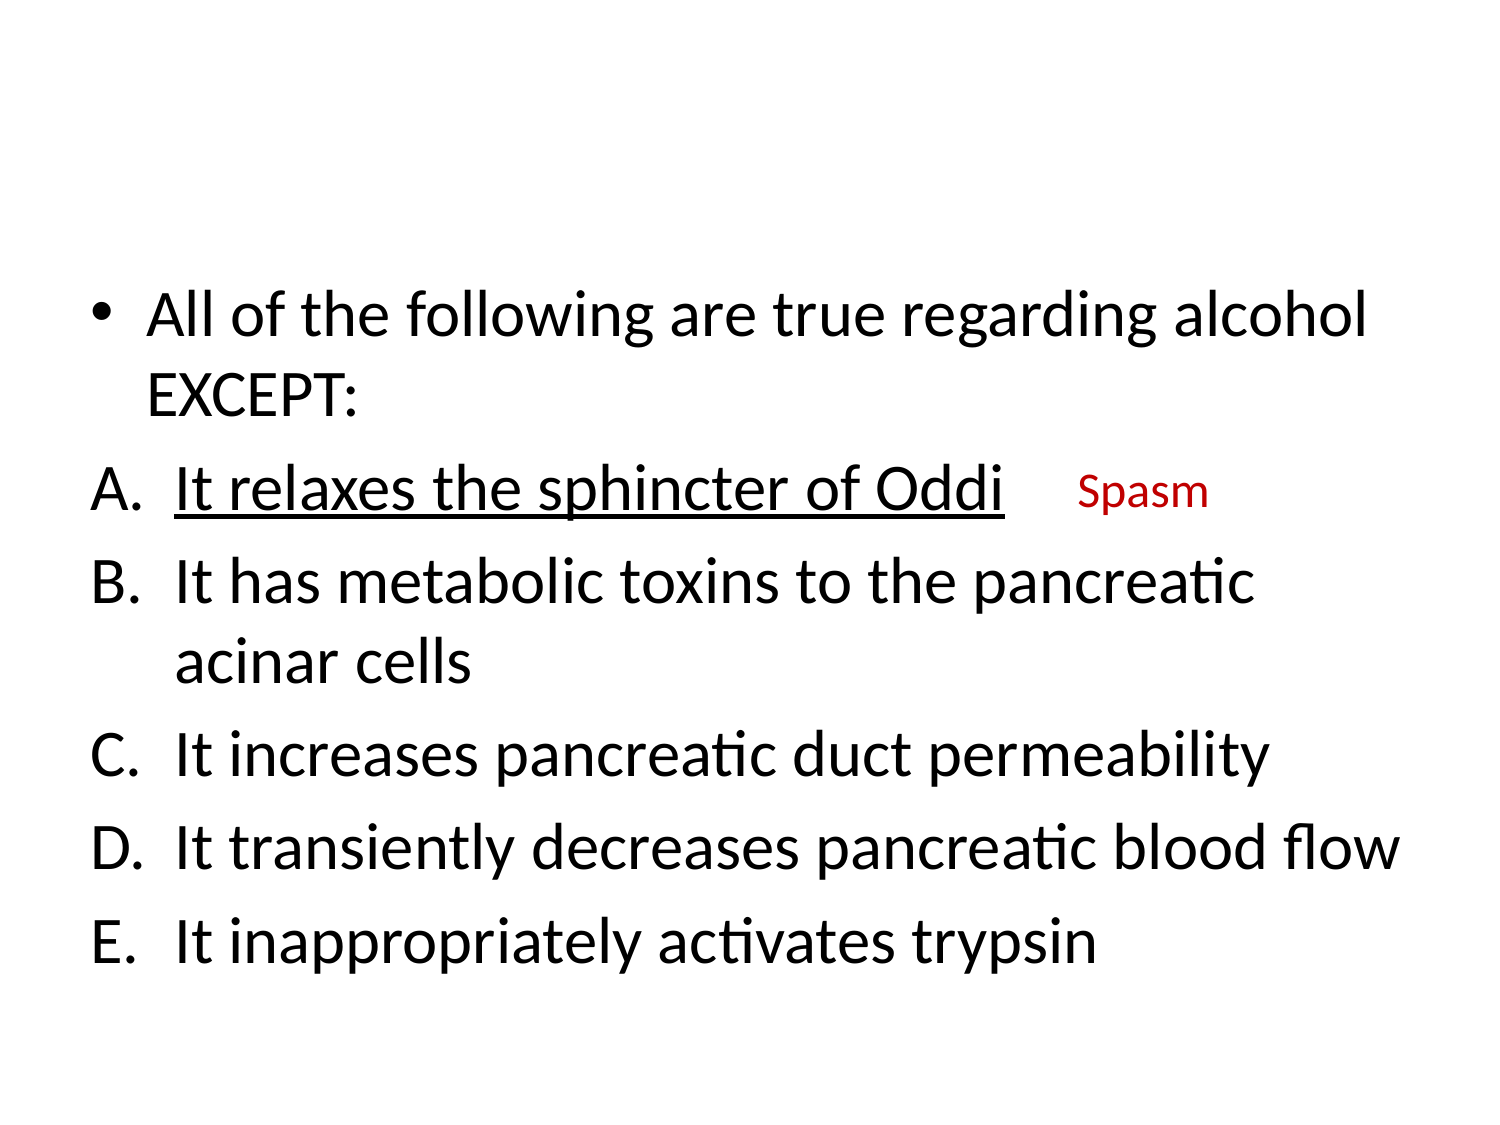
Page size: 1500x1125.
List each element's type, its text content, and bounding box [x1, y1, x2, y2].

text_box Spasm [1062, 449, 1500, 525]
list All of the following are true regarding alcohol EXCEPT: It relaxes the sphincter of Oddi It has metabolic toxins to the pancreatic acinar cells It increases pancreatic duct permeability It transiently decreases pancreatic blood flow It inappropriately activates trypsin [75, 262, 1425, 1005]
